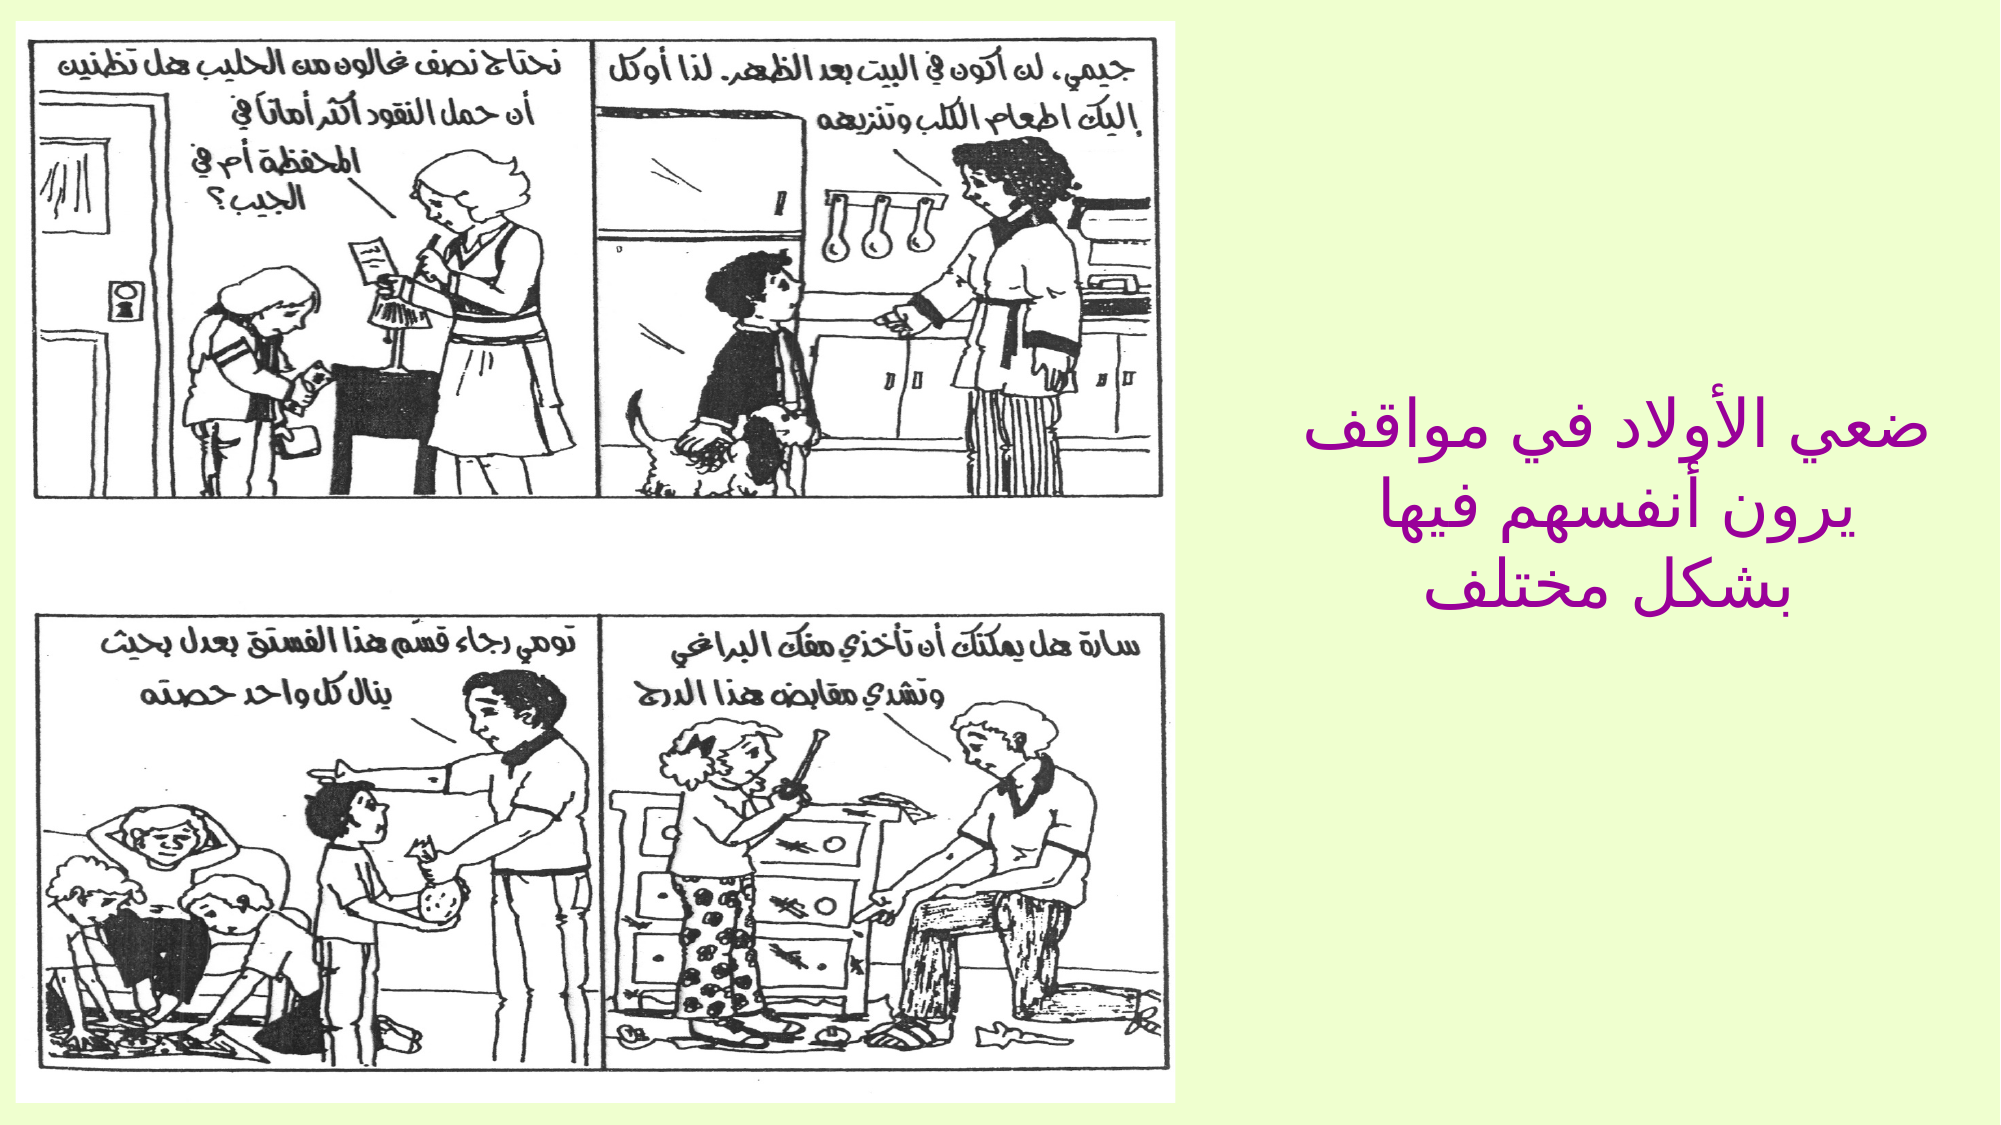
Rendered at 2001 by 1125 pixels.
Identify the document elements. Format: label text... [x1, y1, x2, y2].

text_box ضعي الأولاد في مواقف يرون أنفسهم فيها بشكل مختلف [1278, 373, 1957, 629]
picture [15, 21, 1176, 1103]
